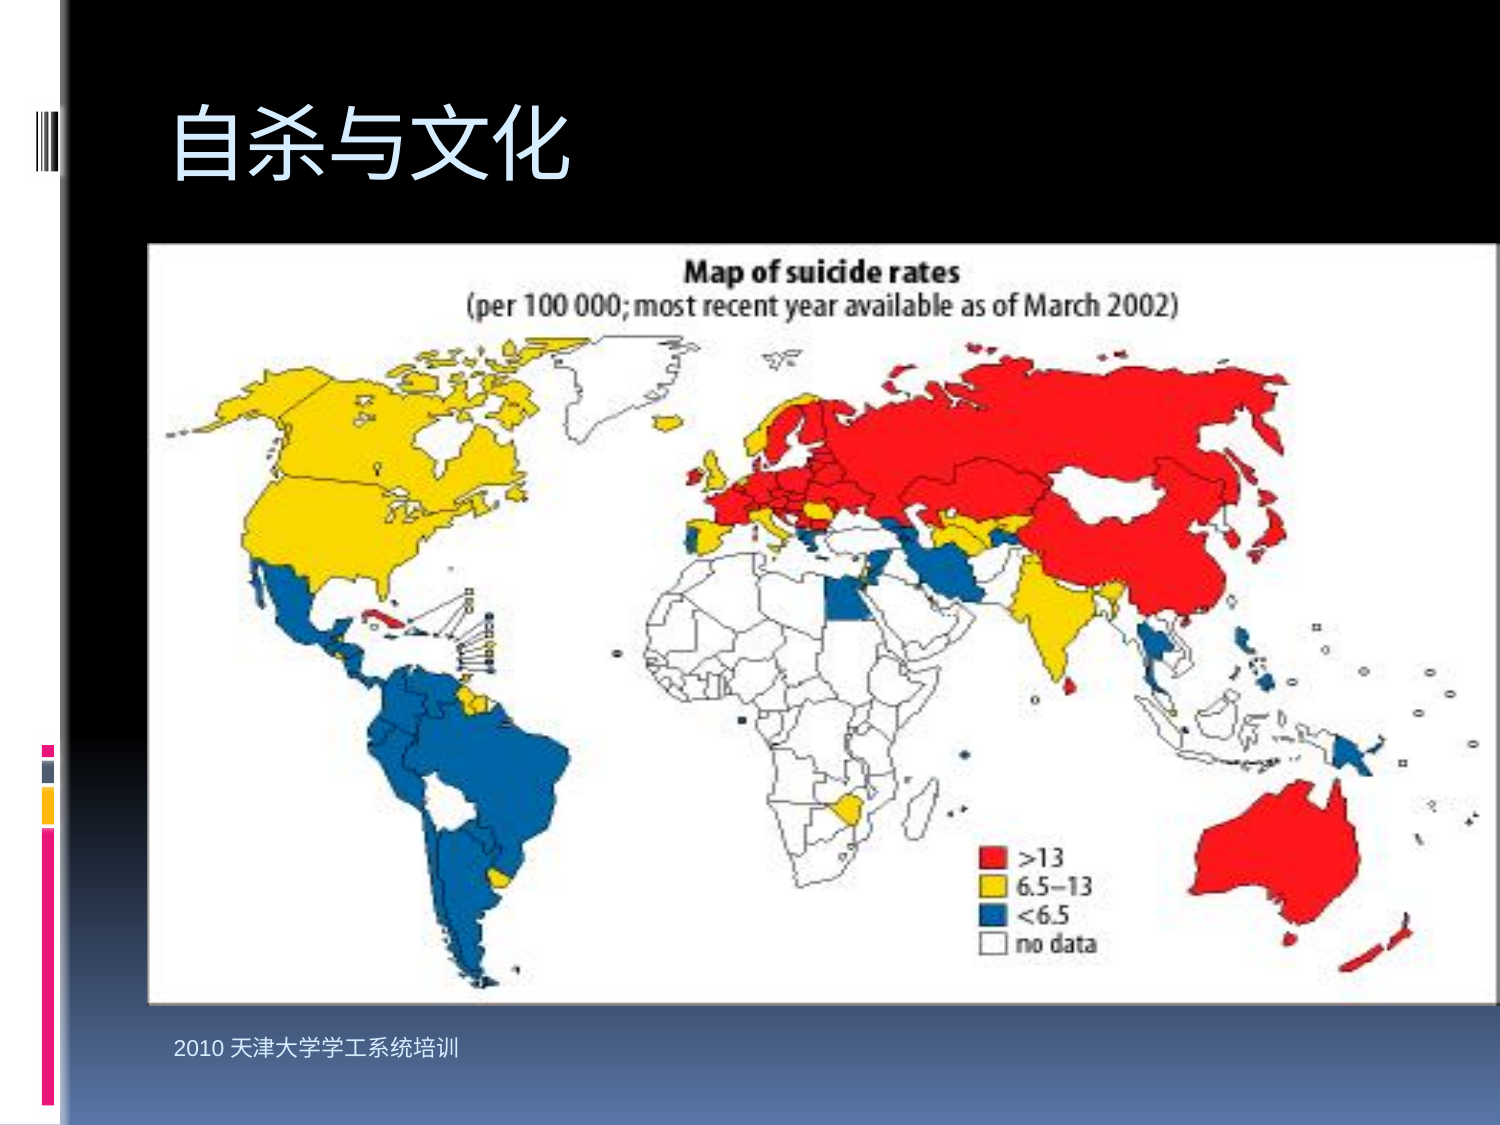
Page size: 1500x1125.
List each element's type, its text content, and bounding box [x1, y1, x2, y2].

footer 2010天津大学学工系统培训 [0, 1008, 475, 1069]
picture [147, 242, 1500, 1007]
title 自杀与文化 [150, 83, 1425, 234]
